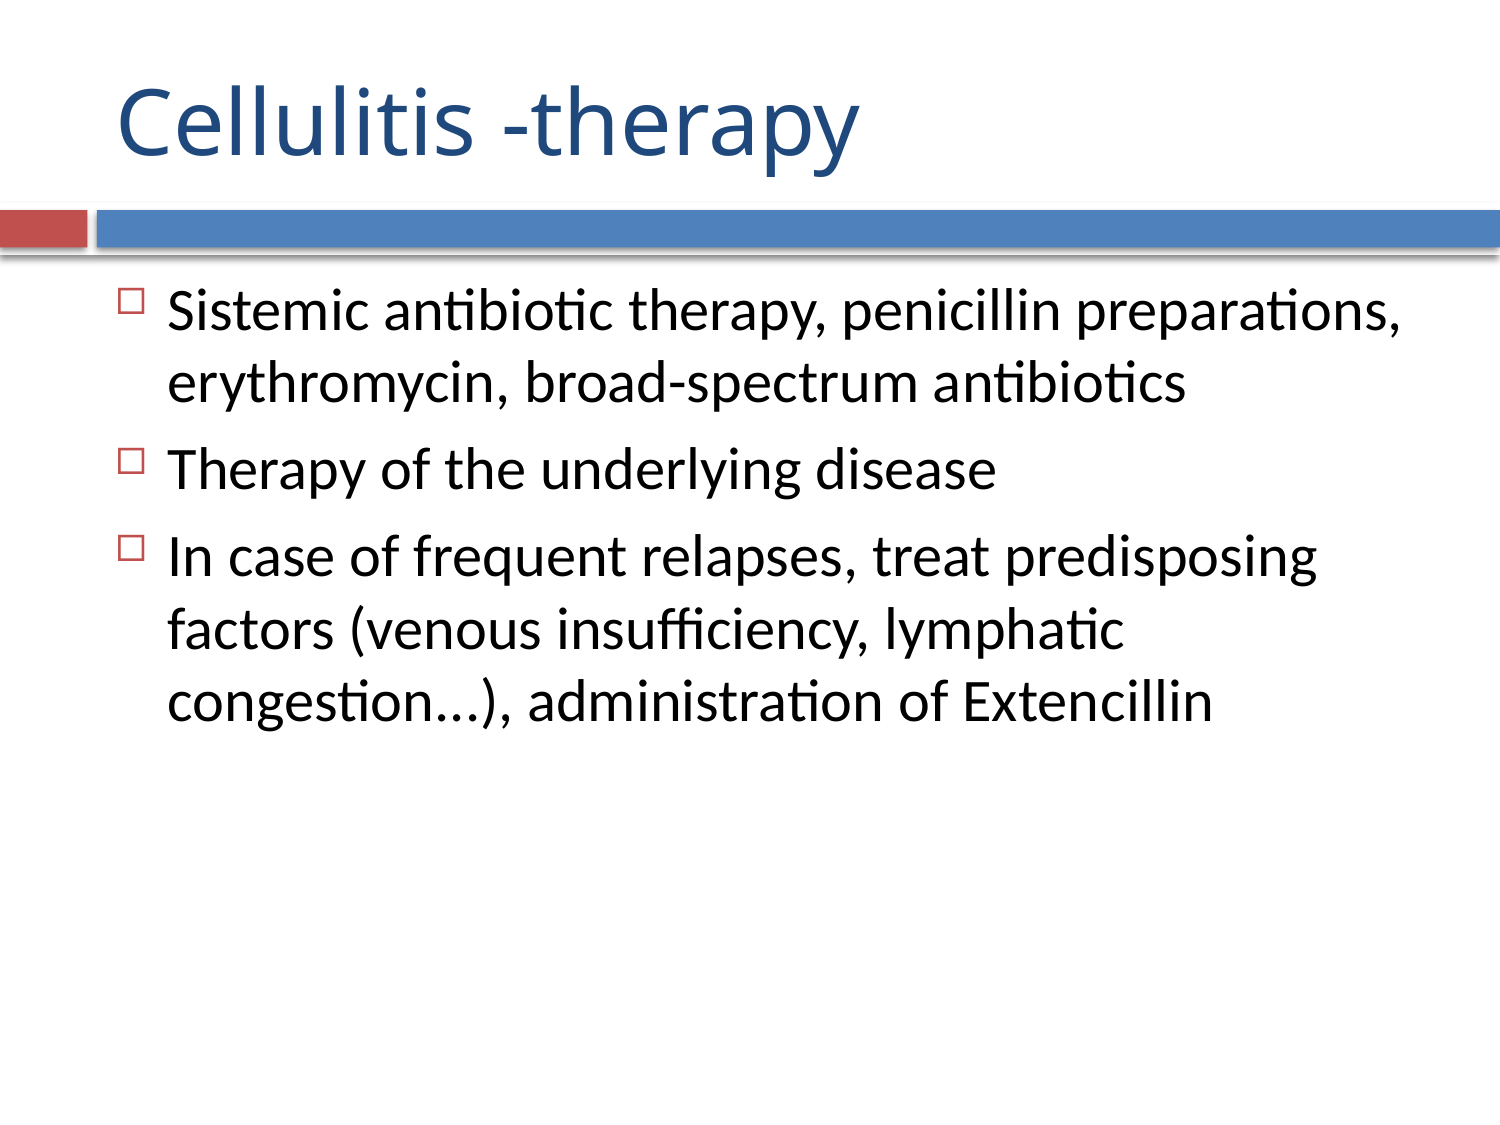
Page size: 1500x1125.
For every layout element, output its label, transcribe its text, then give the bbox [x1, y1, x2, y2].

list Sistemic antibiotic therapy, penicillin preparations, erythromycin, broad-spectrum antibiotics Therapy of the underlying disease In case of frequent relapses, treat predisposing factors (venous insufficiency, lymphatic congestion...), administration of Extencillin [100, 262, 1438, 1000]
title Cellulitis -therapy [100, 37, 1438, 200]
